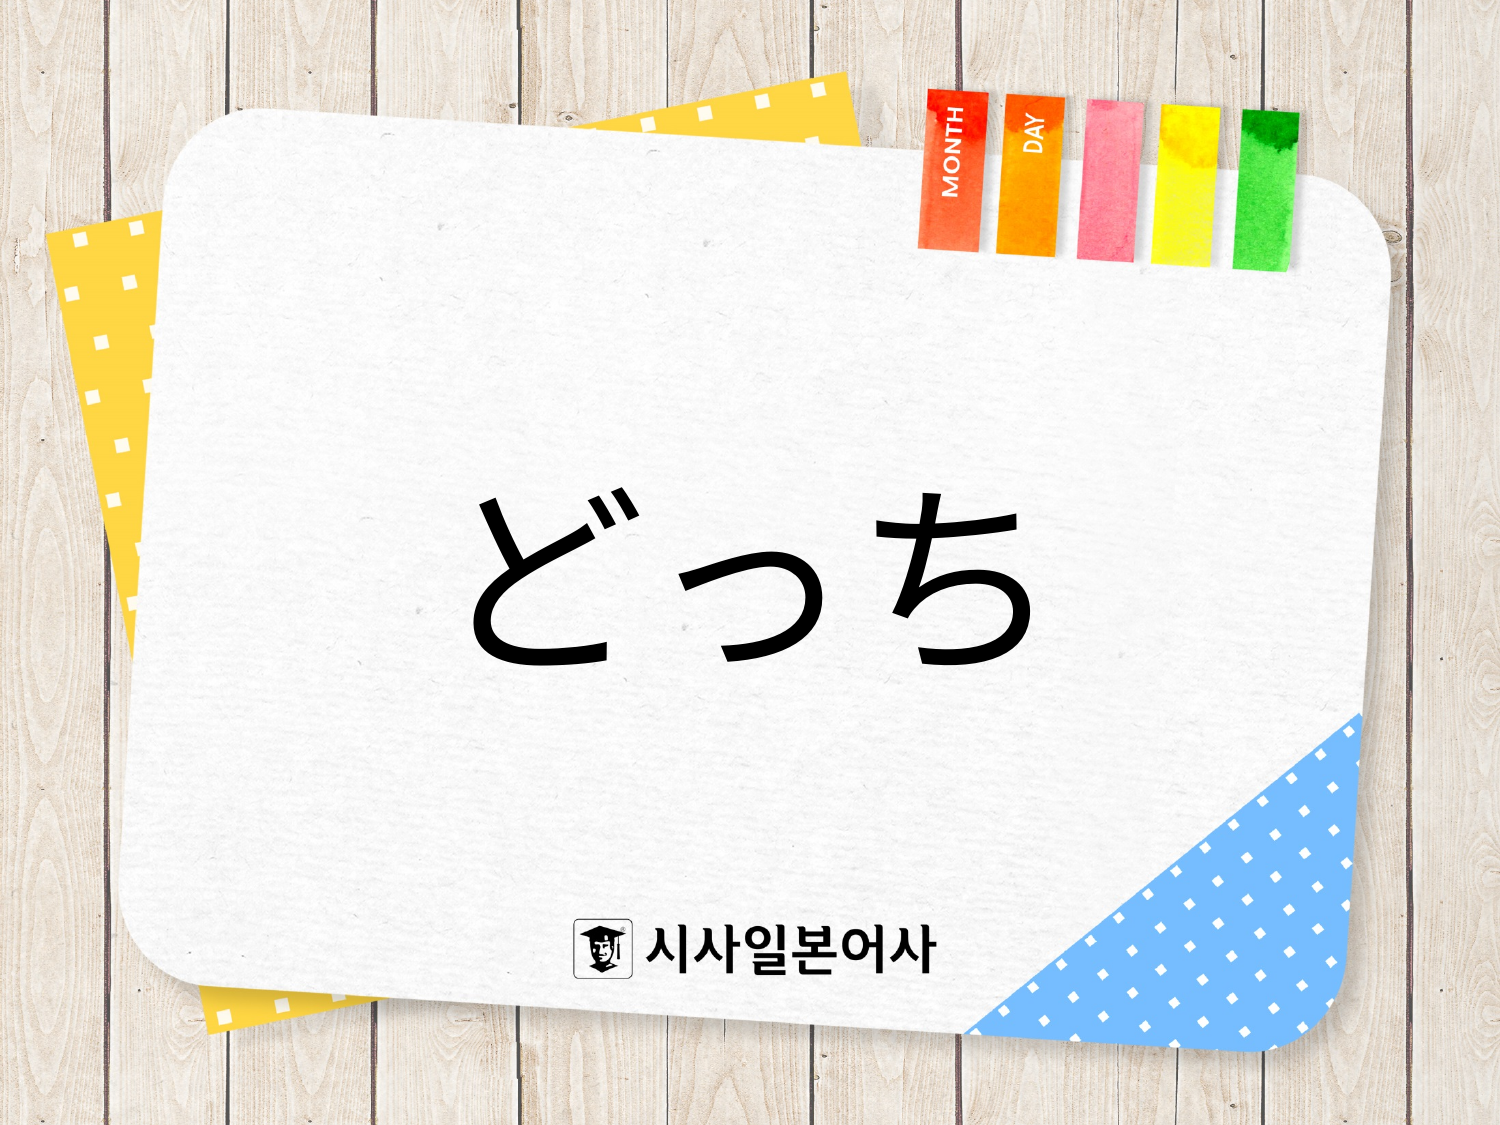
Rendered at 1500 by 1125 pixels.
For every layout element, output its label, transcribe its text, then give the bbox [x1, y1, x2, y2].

picture [0, 0, 1500, 1125]
title どっち [75, 338, 1425, 811]
